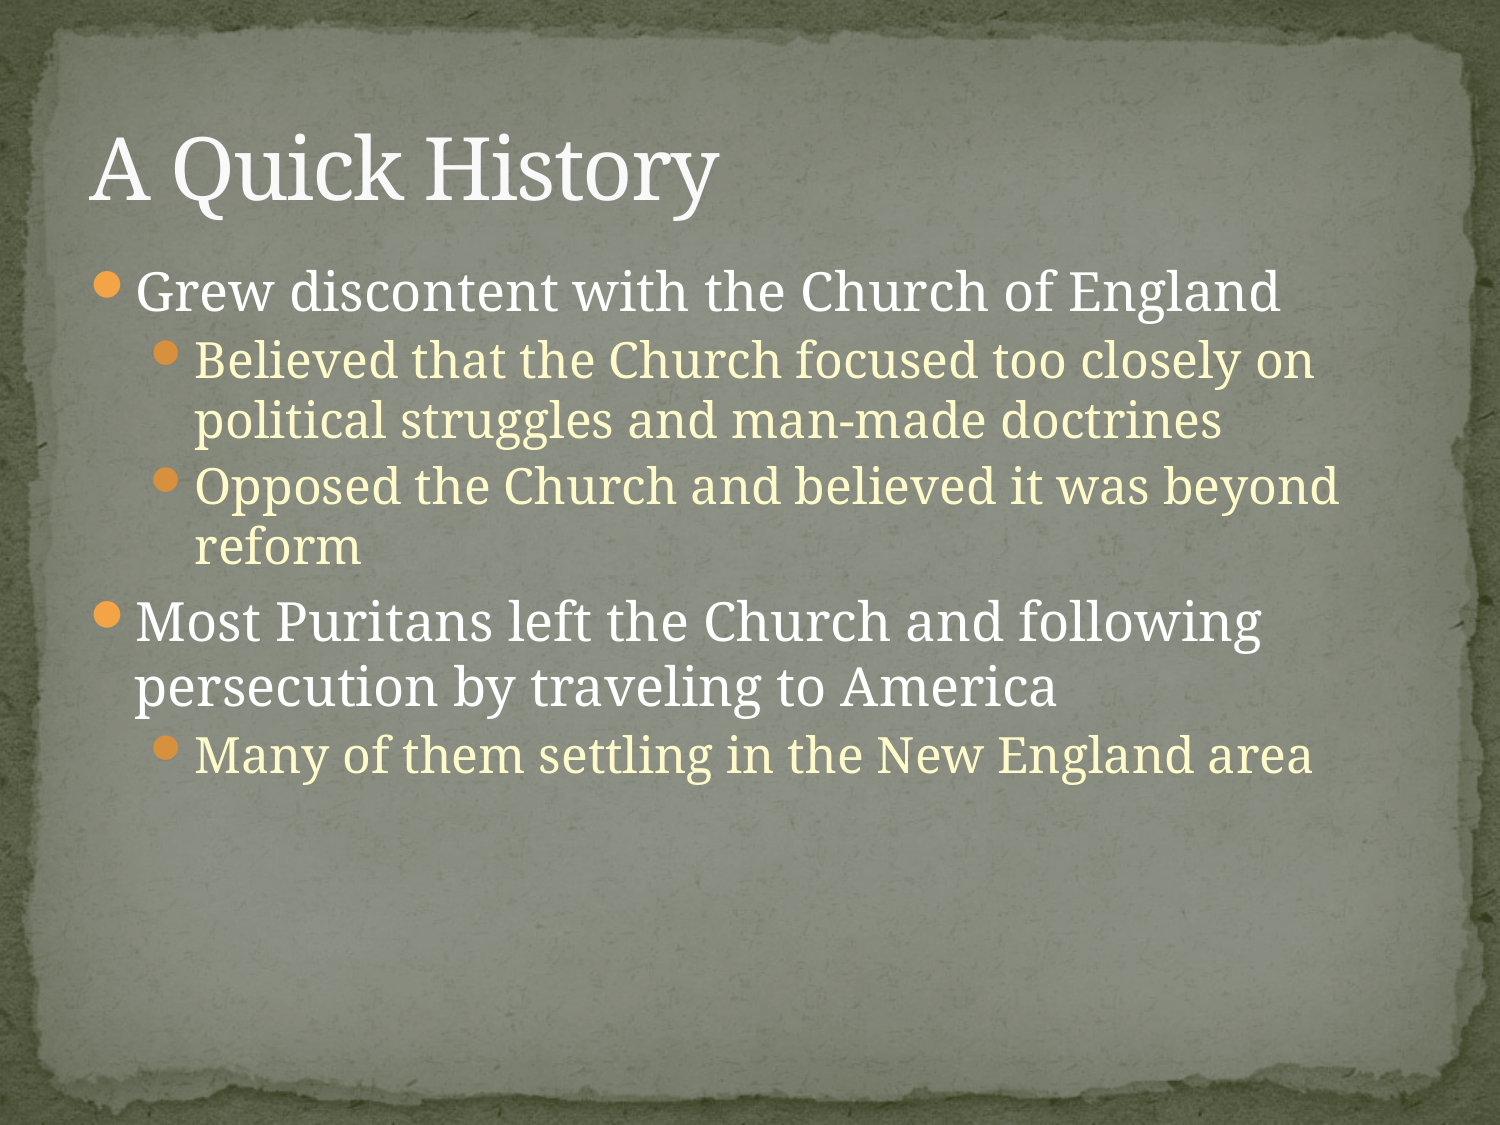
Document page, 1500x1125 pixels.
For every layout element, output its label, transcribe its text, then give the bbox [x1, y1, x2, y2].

title A Quick History [74, 24, 1425, 225]
list Grew discontent with the Church of England Believed that the Church focused too closely on political struggles and man-made doctrines Opposed the Church and believed it was beyond reform Most Puritans left the Church and following persecution by traveling to America Many of them settling in the New England area [75, 249, 1425, 1000]
